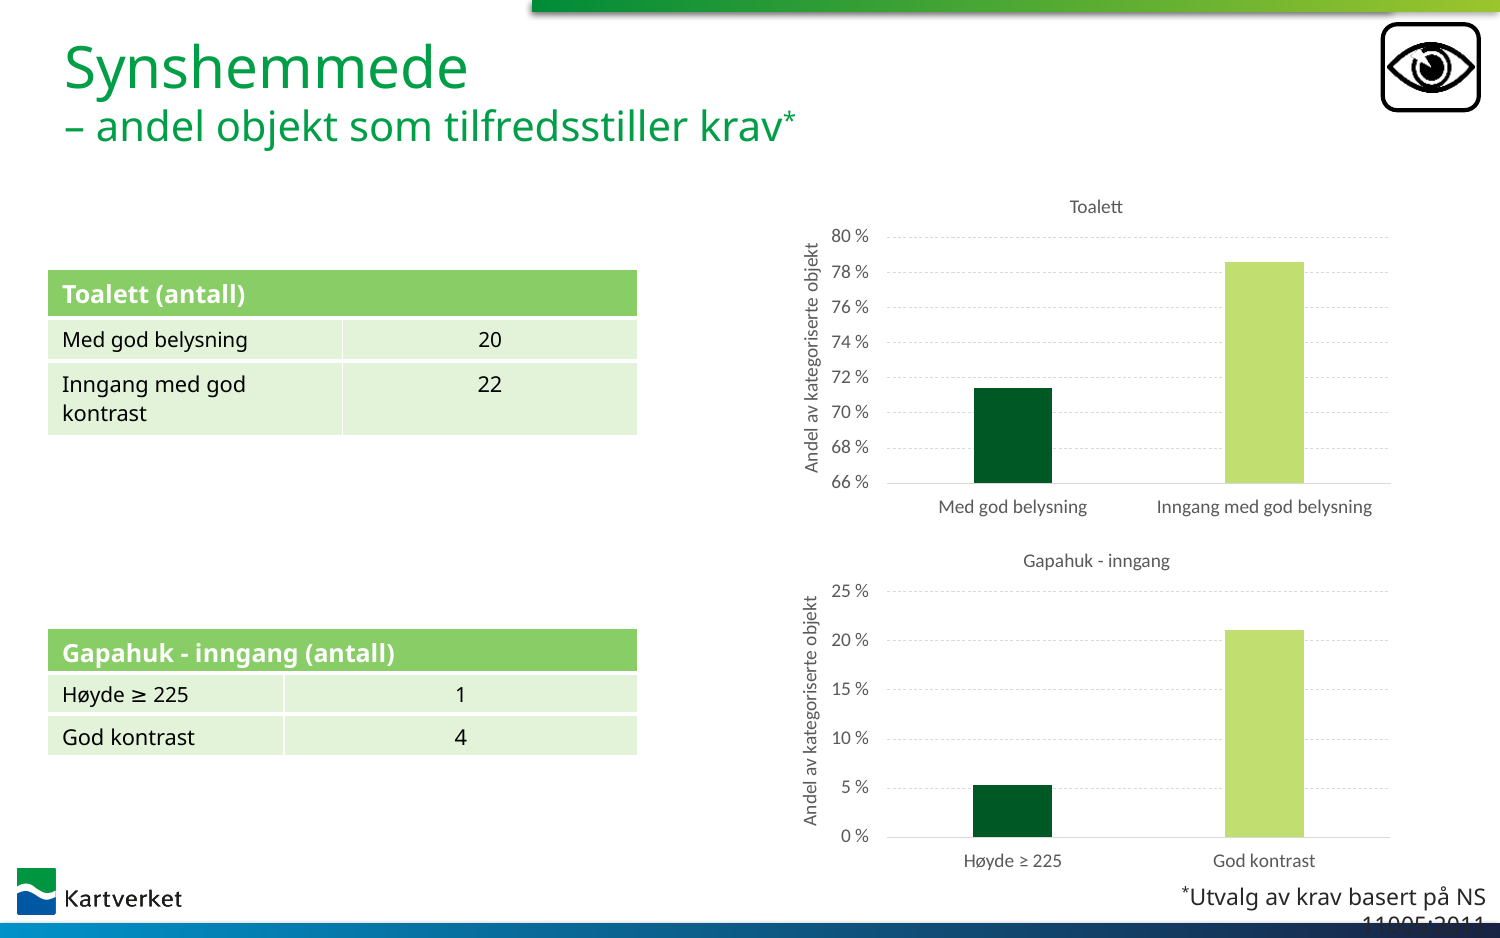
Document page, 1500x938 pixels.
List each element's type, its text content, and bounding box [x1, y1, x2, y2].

table_cell Med god belysning [48, 320, 342, 359]
text_box *Utvalg av krav basert på NS 11005:2011 [1068, 873, 1500, 938]
table_cell God kontrast [48, 716, 283, 755]
picture [791, 541, 1402, 880]
table_header Toalett (antall) [48, 270, 637, 316]
table_cell 4 [285, 716, 637, 755]
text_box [1382, 24, 1480, 111]
table_cell 1 [285, 675, 637, 712]
table_cell Høyde ≥ 225 [48, 675, 283, 712]
table_cell 22 [343, 363, 637, 435]
table_cell 20 [343, 320, 637, 359]
text_box Synshemmede – andel objekt som tilfredsstiller krav* [49, 24, 1431, 158]
picture [791, 187, 1402, 526]
table_cell Inngang med god kontrast [48, 363, 342, 435]
table_header Gapahuk - inngang (antall) [48, 629, 637, 671]
